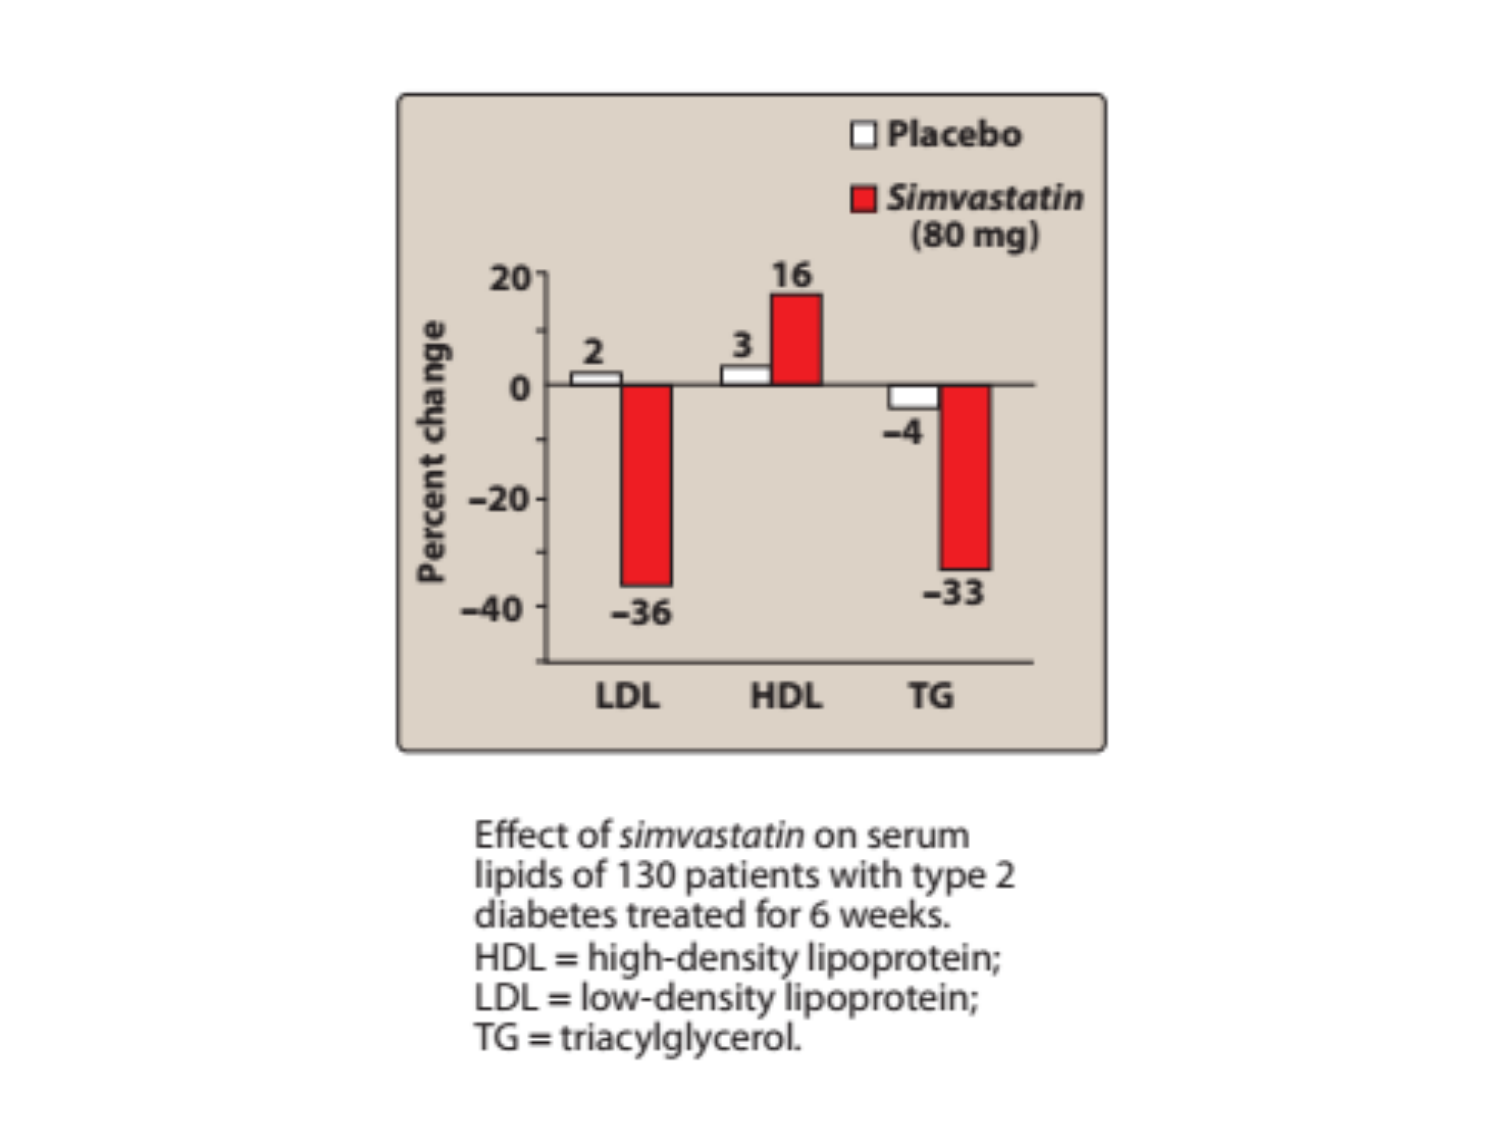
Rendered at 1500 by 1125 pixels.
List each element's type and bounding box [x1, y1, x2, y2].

picture [462, 812, 1037, 1088]
picture [377, 74, 1122, 763]
